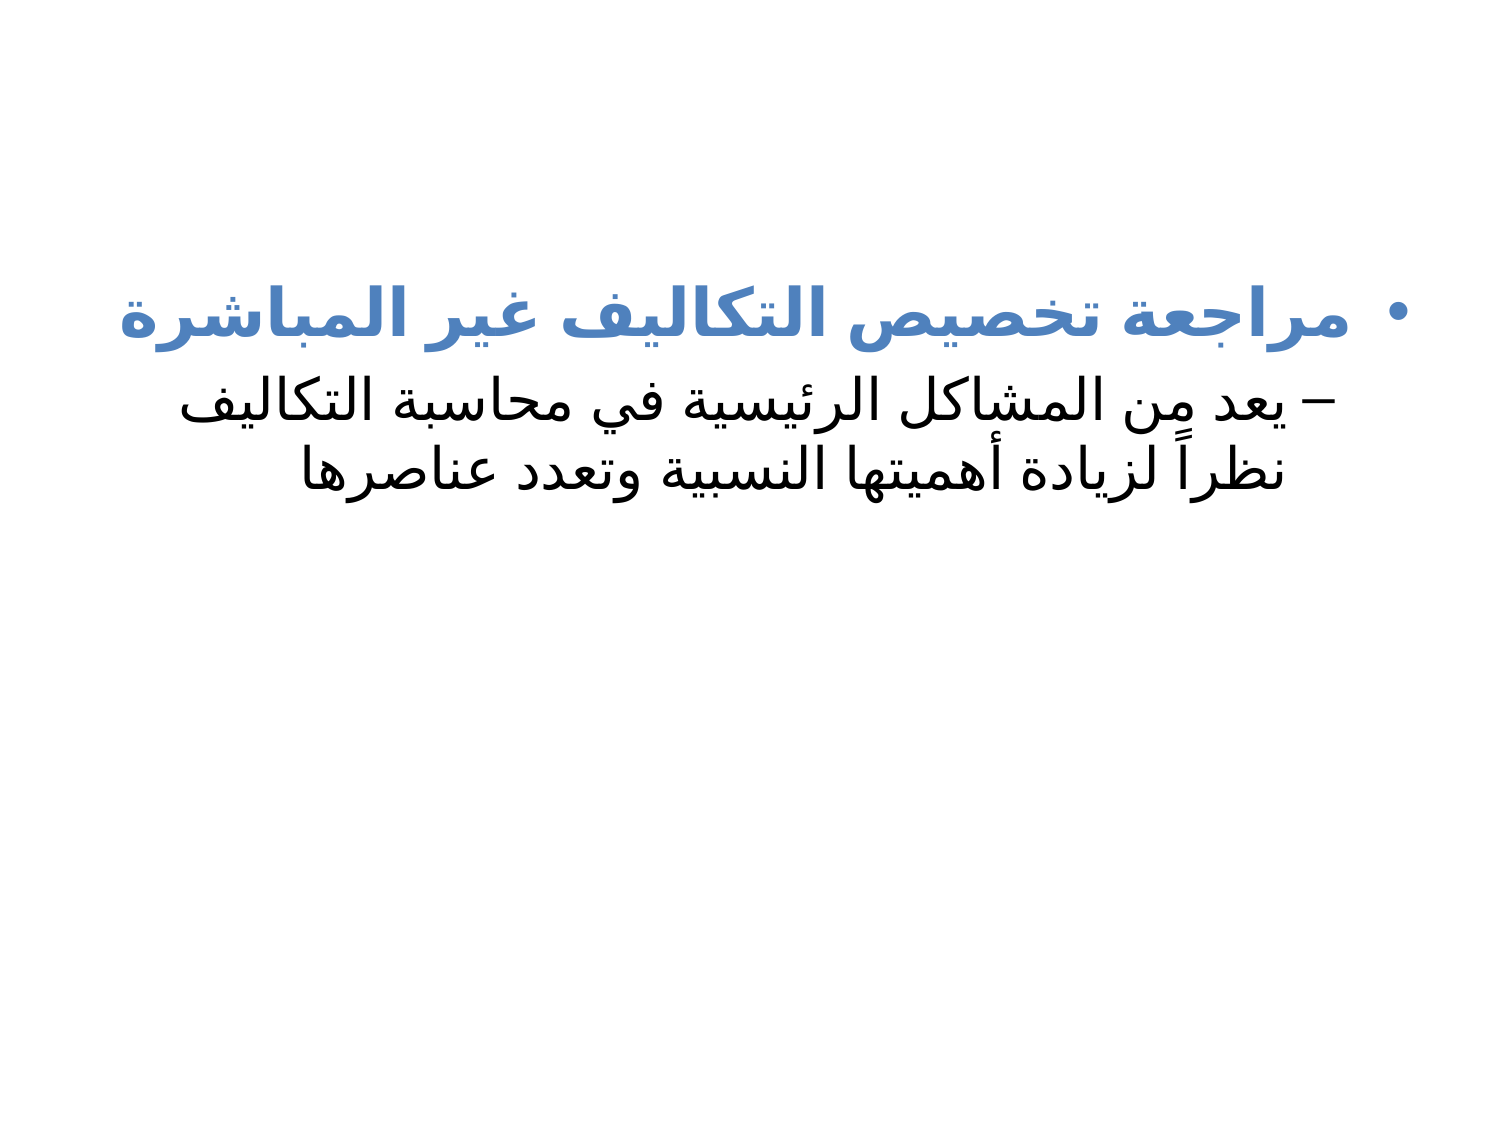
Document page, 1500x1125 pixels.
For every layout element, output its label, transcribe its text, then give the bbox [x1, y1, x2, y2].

list مراجعة تخصيص التكاليف غير المباشرة يعد من المشاكل الرئيسية في محاسبة التكاليف نظراً لزيادة أهميتها النسبية وتعدد عناصرها [75, 262, 1425, 1005]
